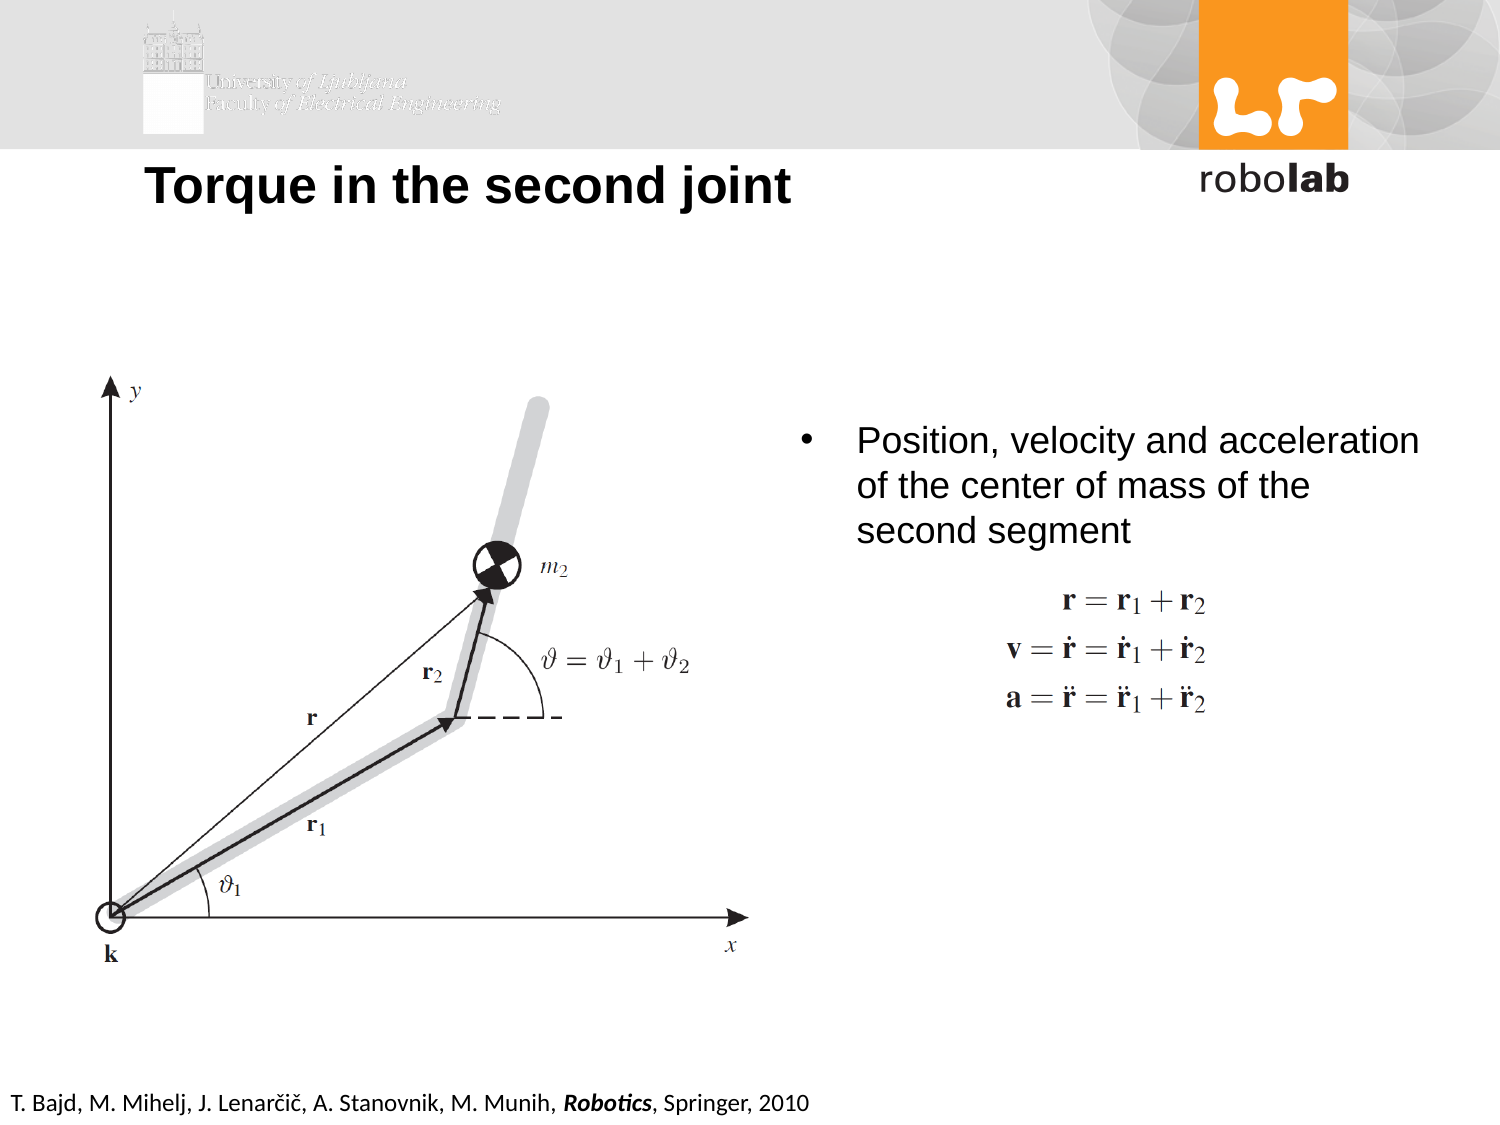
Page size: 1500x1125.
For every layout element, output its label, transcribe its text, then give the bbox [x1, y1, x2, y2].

picture [998, 0, 1500, 196]
picture [997, 585, 1209, 718]
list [64, 361, 764, 977]
list Position, velocity and acceleration of the center of mass of the second segment [785, 408, 1447, 1029]
picture [537, 643, 692, 675]
picture [143, 10, 501, 94]
title Torque in the second joint [129, 94, 1311, 272]
